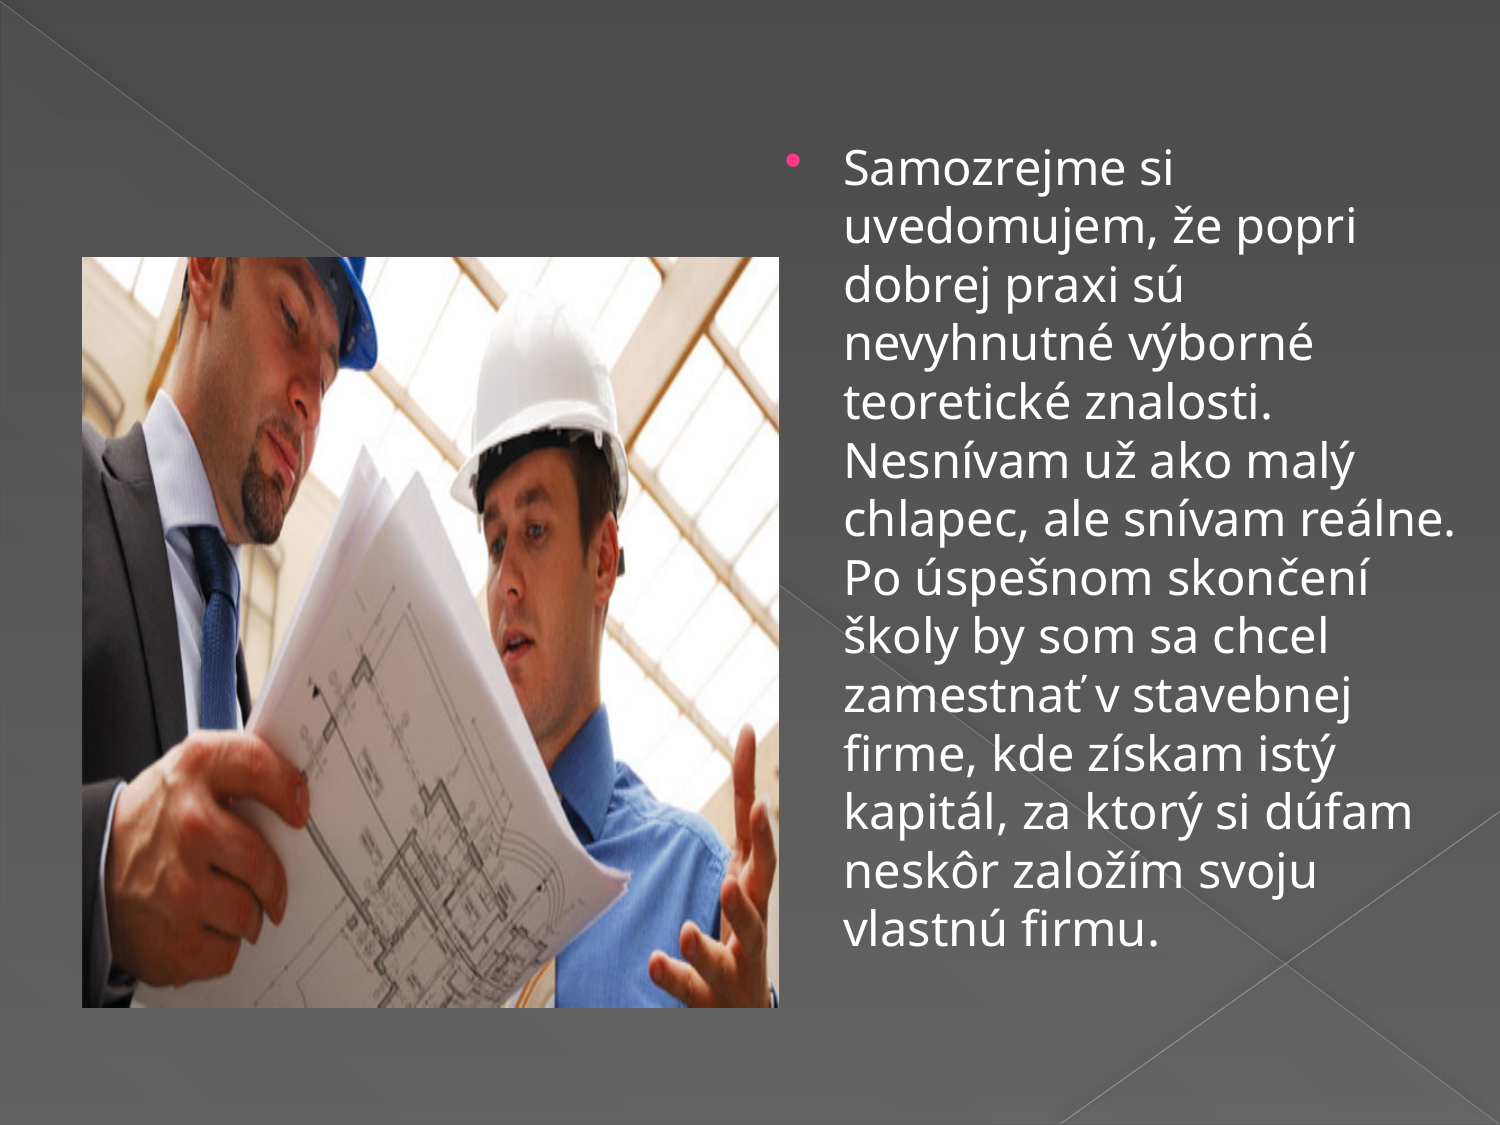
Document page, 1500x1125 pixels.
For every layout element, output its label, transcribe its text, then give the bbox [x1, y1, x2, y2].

list Samozrejme si uvedomujem, že popri dobrej praxi sú nevyhnutné výborné teoretické znalosti. Nesnívam už ako malý chlapec, ale snívam reálne. Po úspešnom skončení školy by som sa chcel zamestnať v stavebnej firme, kde získam istý kapitál, za ktorý si dúfam neskôr založím svoju vlastnú firmu. [762, 128, 1477, 1025]
picture [81, 257, 779, 1008]
